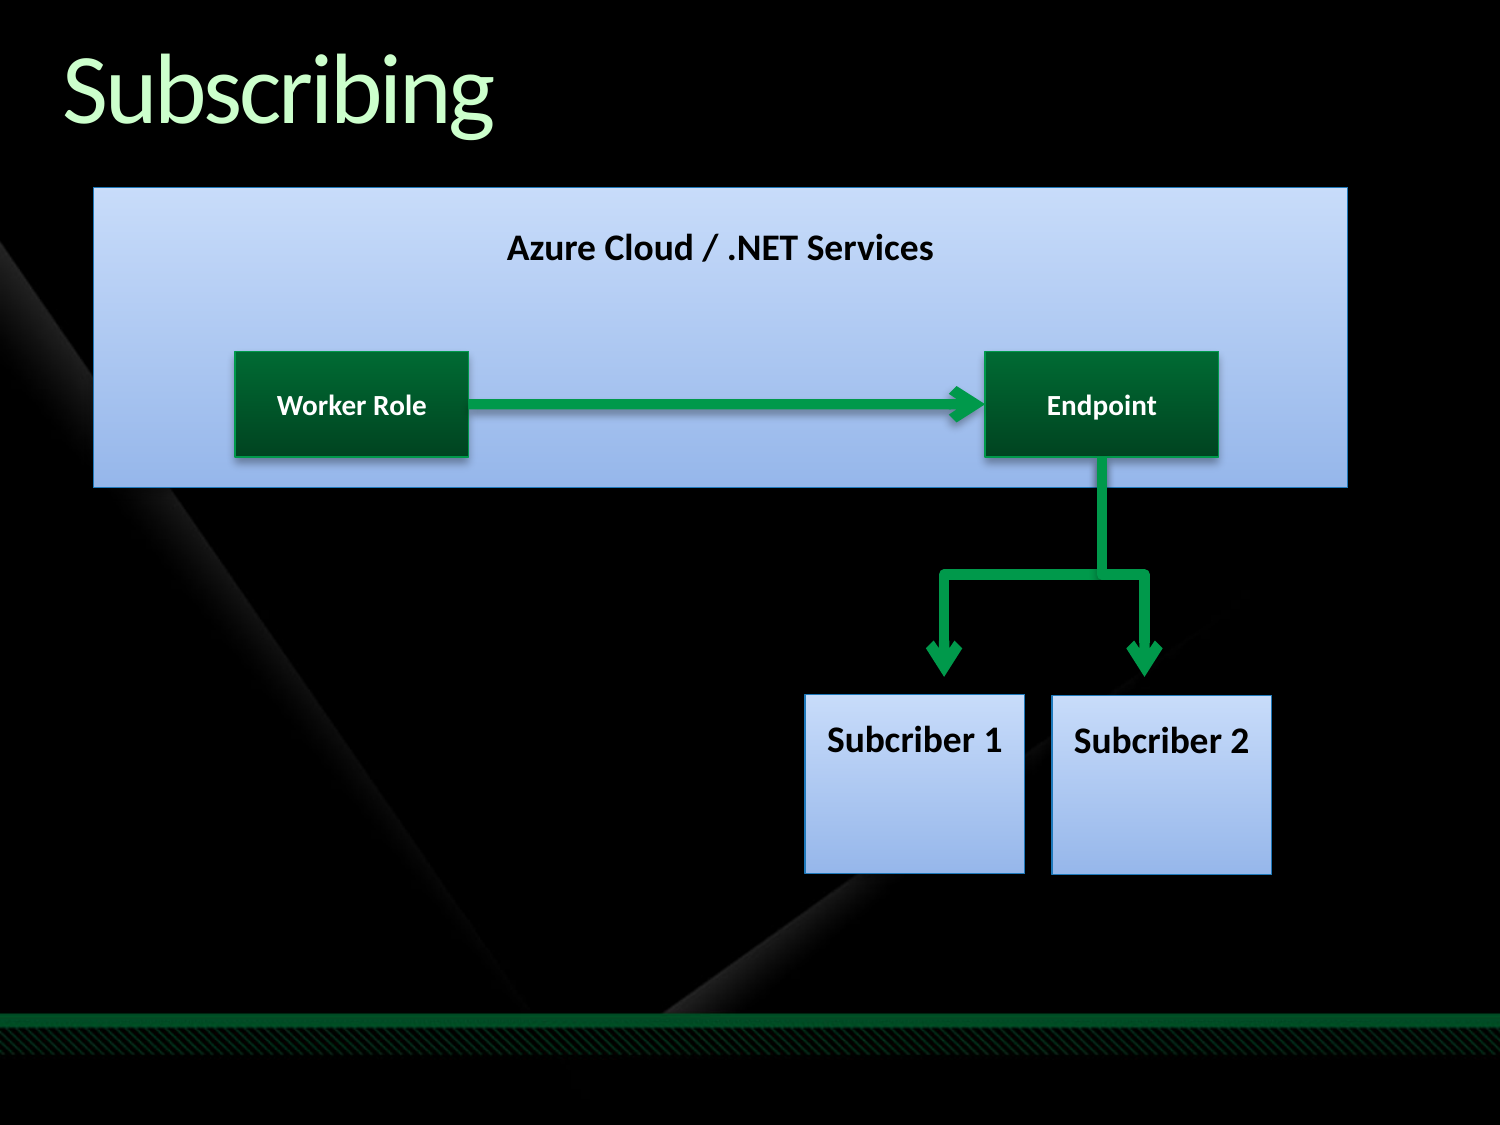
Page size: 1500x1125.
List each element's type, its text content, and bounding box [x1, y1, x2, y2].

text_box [912, 487, 1134, 647]
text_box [1013, 545, 1234, 589]
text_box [1051, 695, 1272, 875]
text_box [804, 694, 1025, 874]
picture [0, 0, 1500, 1125]
title Subscribing [62, 37, 1438, 147]
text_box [93, 187, 1348, 488]
